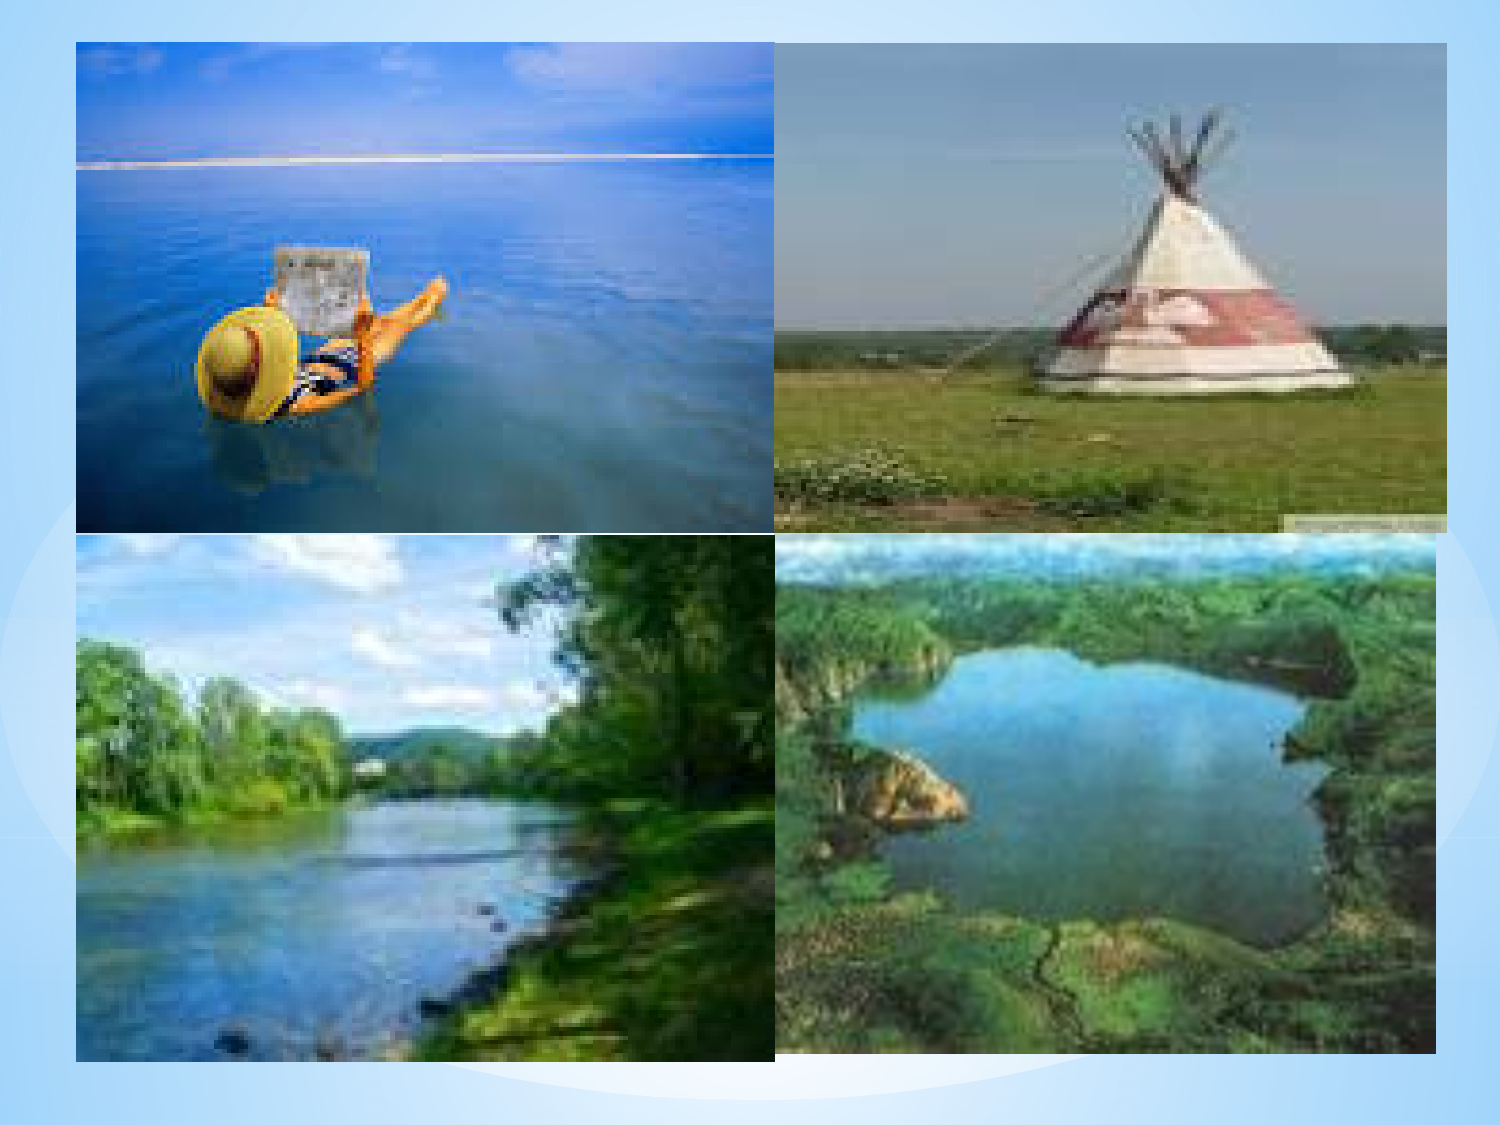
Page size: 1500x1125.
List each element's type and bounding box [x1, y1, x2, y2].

picture [76, 42, 1448, 1062]
